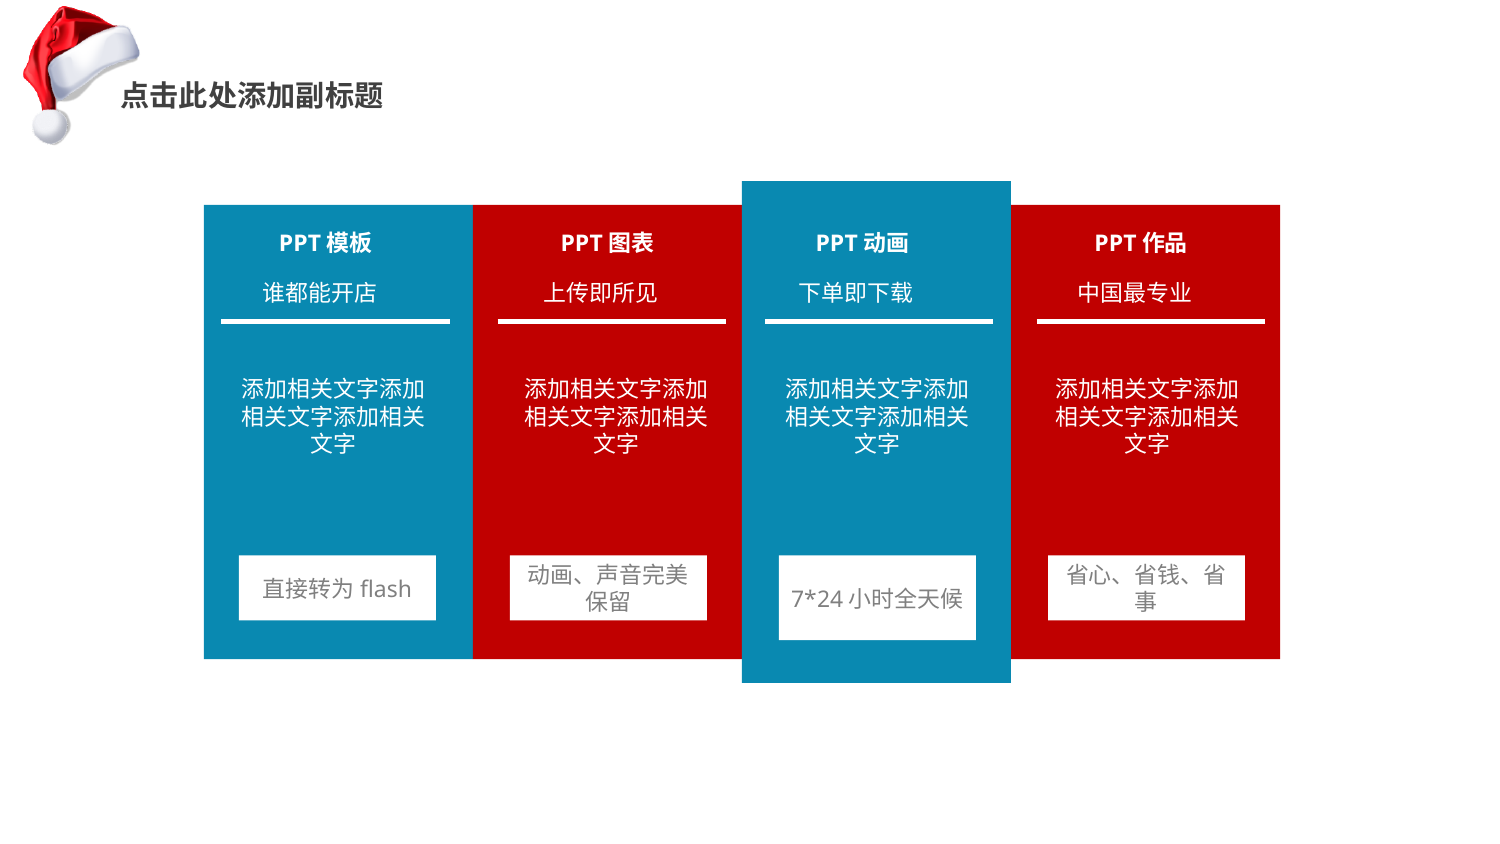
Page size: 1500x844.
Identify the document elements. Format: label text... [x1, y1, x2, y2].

text_box 上传即所见 [532, 272, 671, 312]
text_box [202, 203, 471, 661]
text_box 谁都能开店 [250, 272, 389, 312]
text_box 直接转为flash [237, 553, 438, 623]
text_box 添加相关文字添加相关文字添加相关文字 [764, 369, 990, 463]
text_box [471, 203, 740, 661]
text_box PPT动画 [804, 223, 921, 262]
text_box 添加相关文字添加相关文字添加相关文字 [1035, 369, 1260, 463]
text_box [740, 179, 1013, 685]
text_box 点击此处添加副标题 [160, 67, 456, 123]
text_box 中国最专业 [1066, 272, 1204, 312]
text_box 添加相关文字添加相关文字添加相关文字 [221, 369, 446, 463]
text_box 添加相关文字添加相关文字添加相关文字 [504, 369, 729, 463]
text_box 下单即下载 [787, 272, 926, 312]
text_box PPT作品 [1083, 223, 1200, 262]
text_box 动画、声音完美保留 [508, 553, 709, 623]
text_box PPT模板 [267, 223, 384, 262]
text_box PPT图表 [549, 223, 666, 262]
text_box 7*24小时全天候 [777, 553, 978, 642]
text_box [1013, 203, 1282, 661]
picture [0, 0, 157, 160]
text_box 省心、省钱、省事 [1046, 553, 1247, 623]
